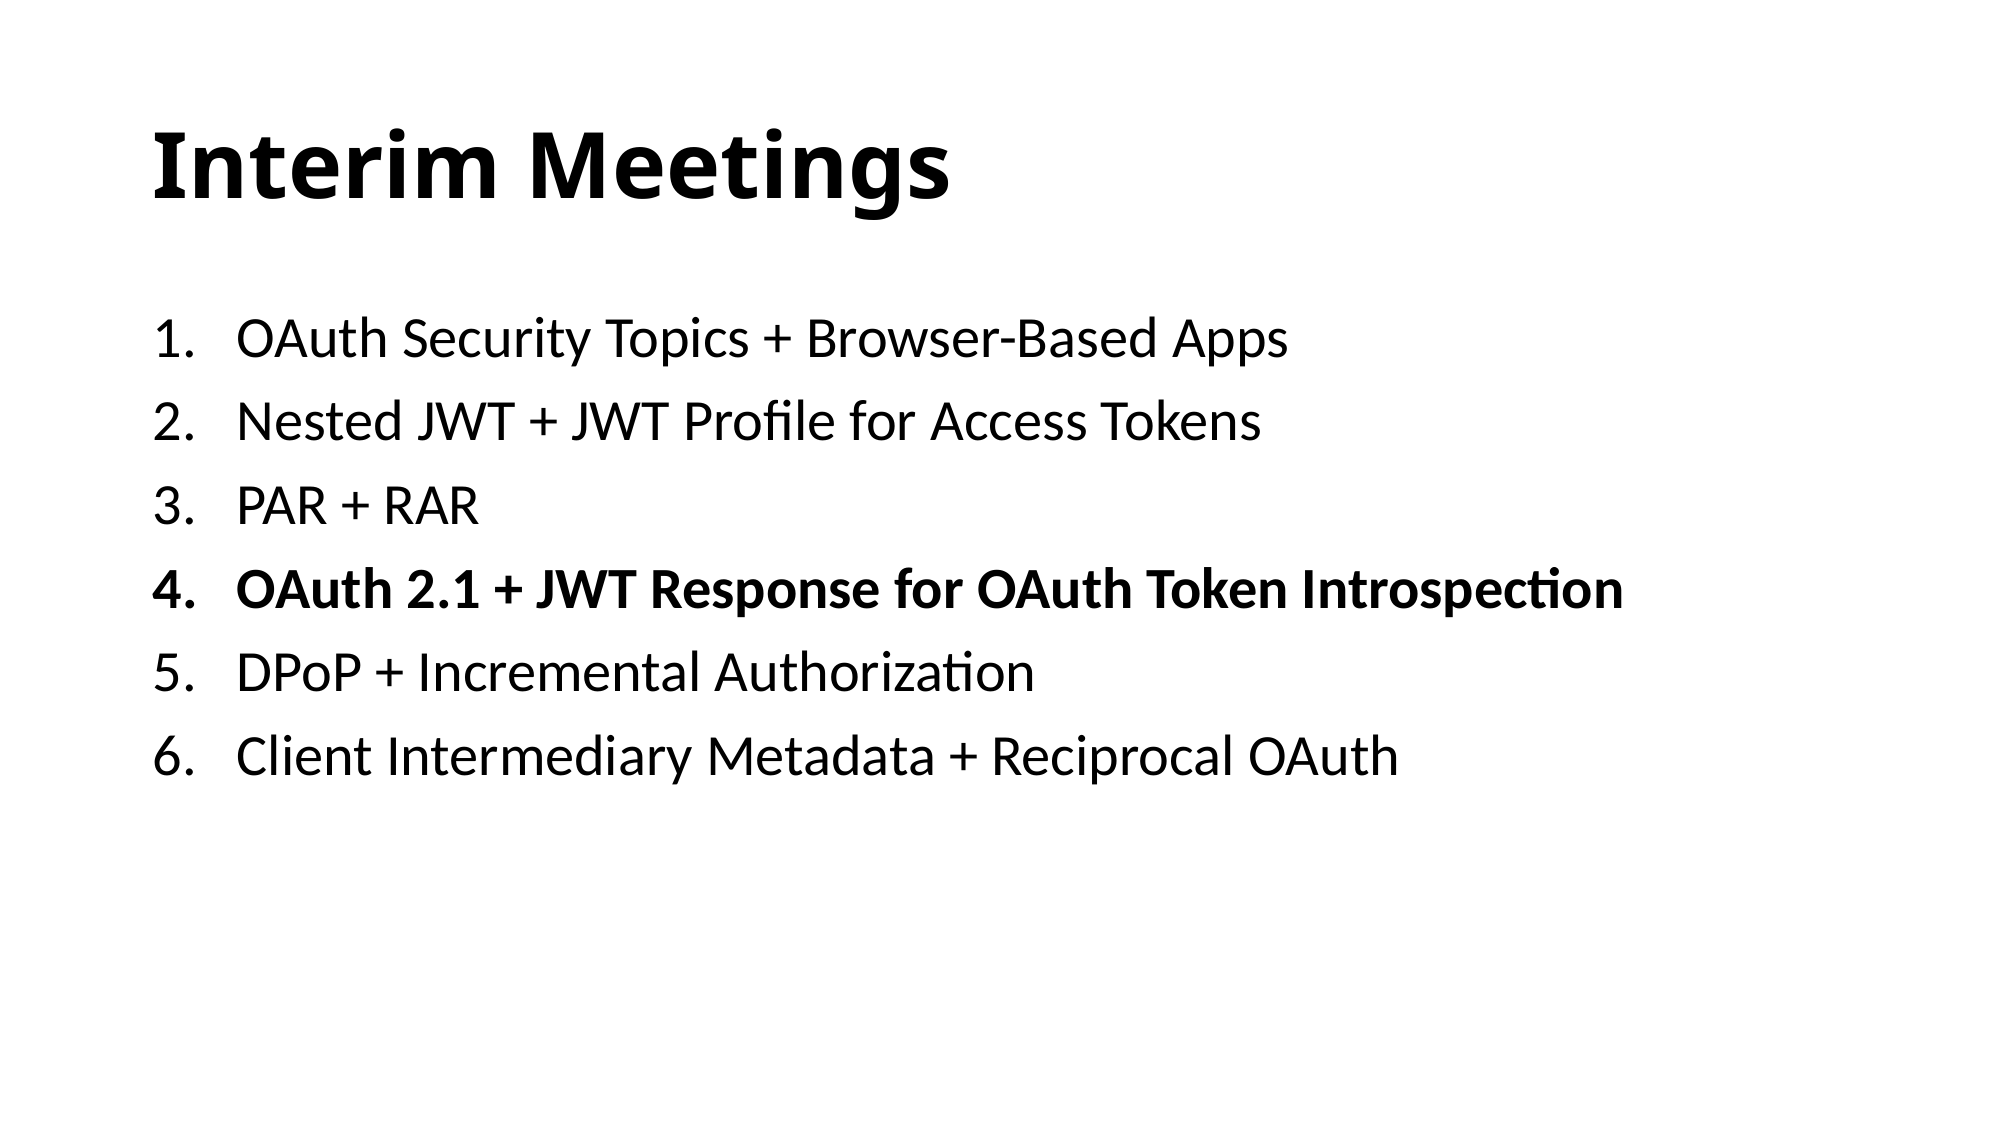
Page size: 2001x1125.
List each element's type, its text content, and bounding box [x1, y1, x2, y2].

list OAuth Security Topics + Browser-Based Apps Nested JWT + JWT Profile for Access Tokens PAR + RAR OAuth 2.1 + JWT Response for OAuth Token Introspection DPoP + Incremental Authorization Client Intermediary Metadata + Reciprocal OAuth [137, 299, 1863, 1014]
title Interim Meetings [137, 59, 1863, 278]
